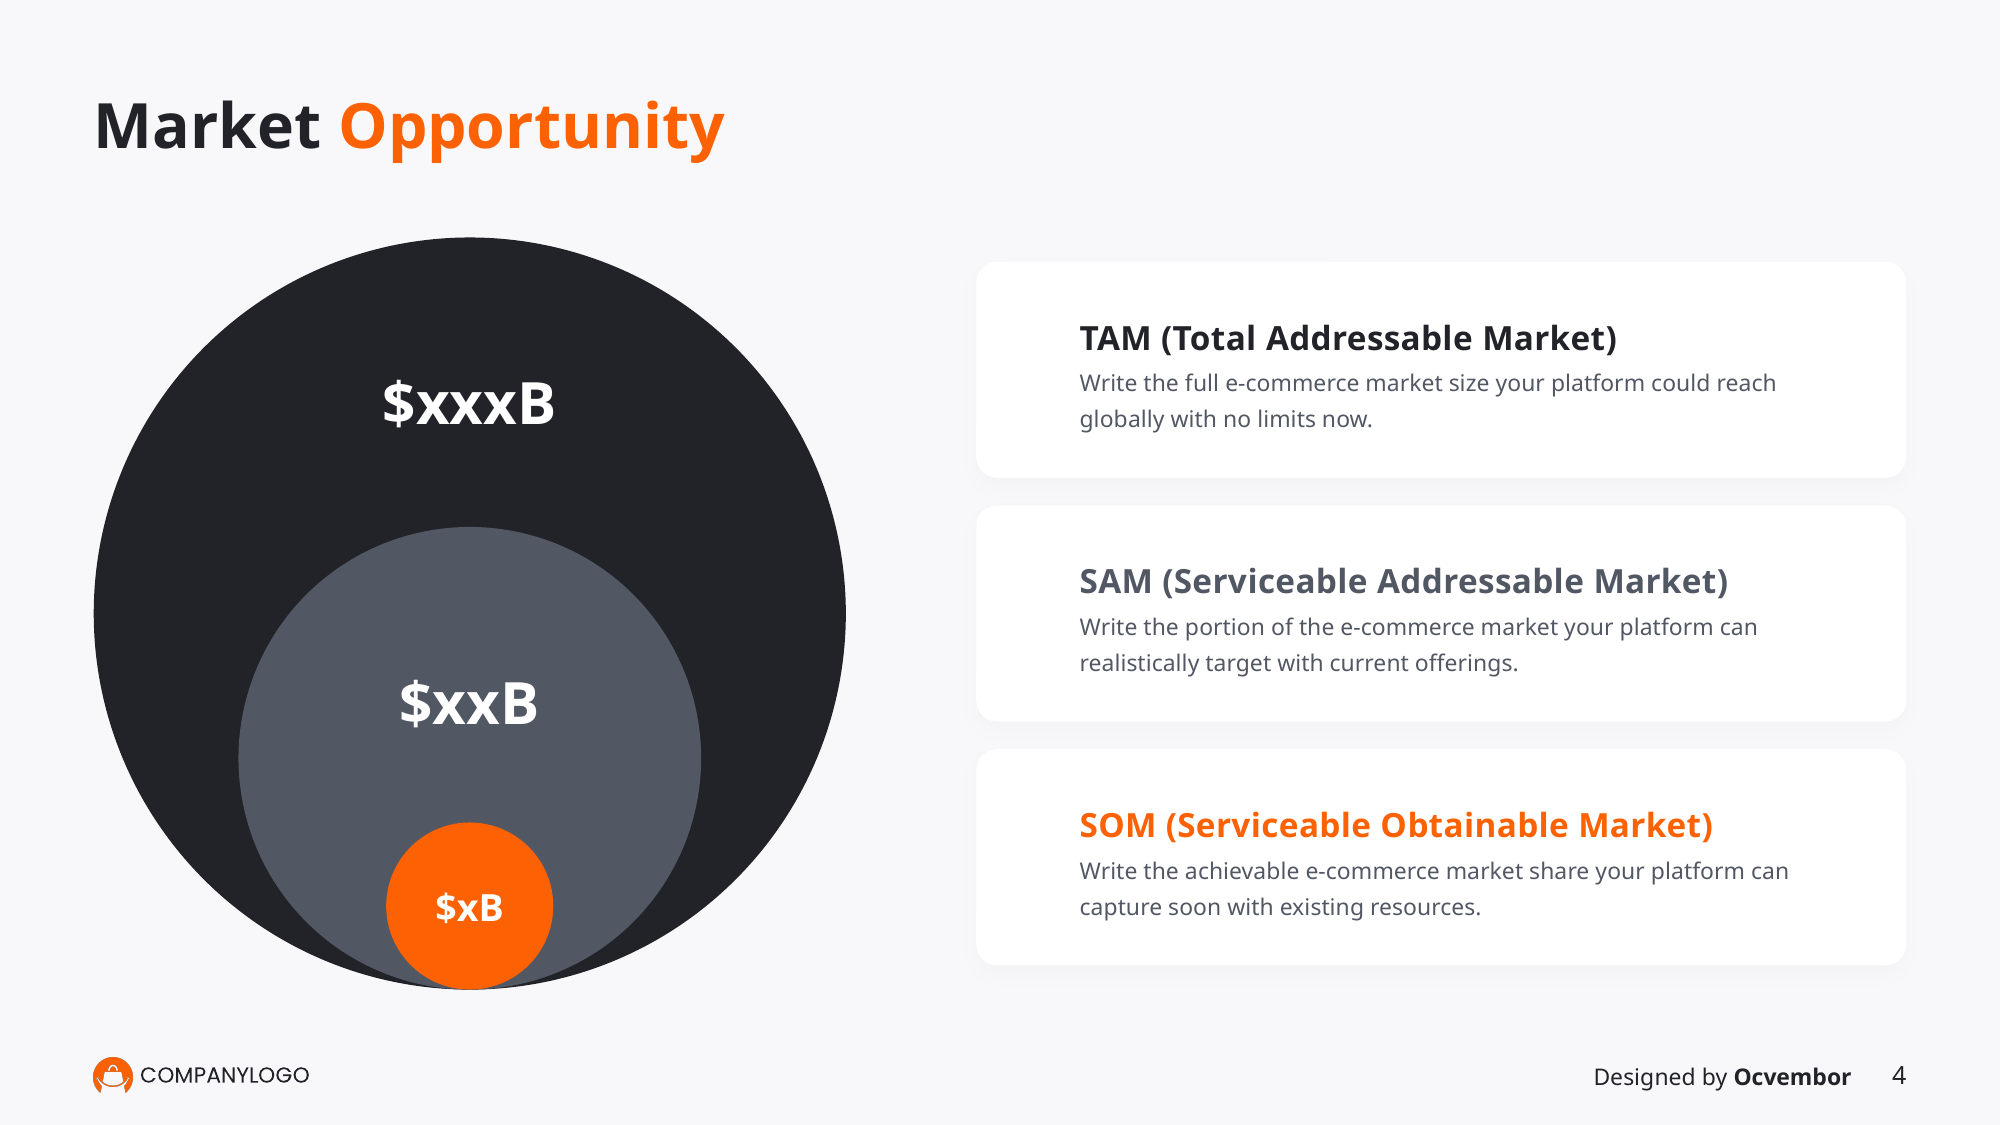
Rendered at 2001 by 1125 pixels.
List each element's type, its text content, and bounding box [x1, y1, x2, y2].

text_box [976, 261, 1907, 966]
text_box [93, 237, 847, 990]
picture [93, 1057, 133, 1093]
title Market Opportunity [93, 85, 1907, 162]
